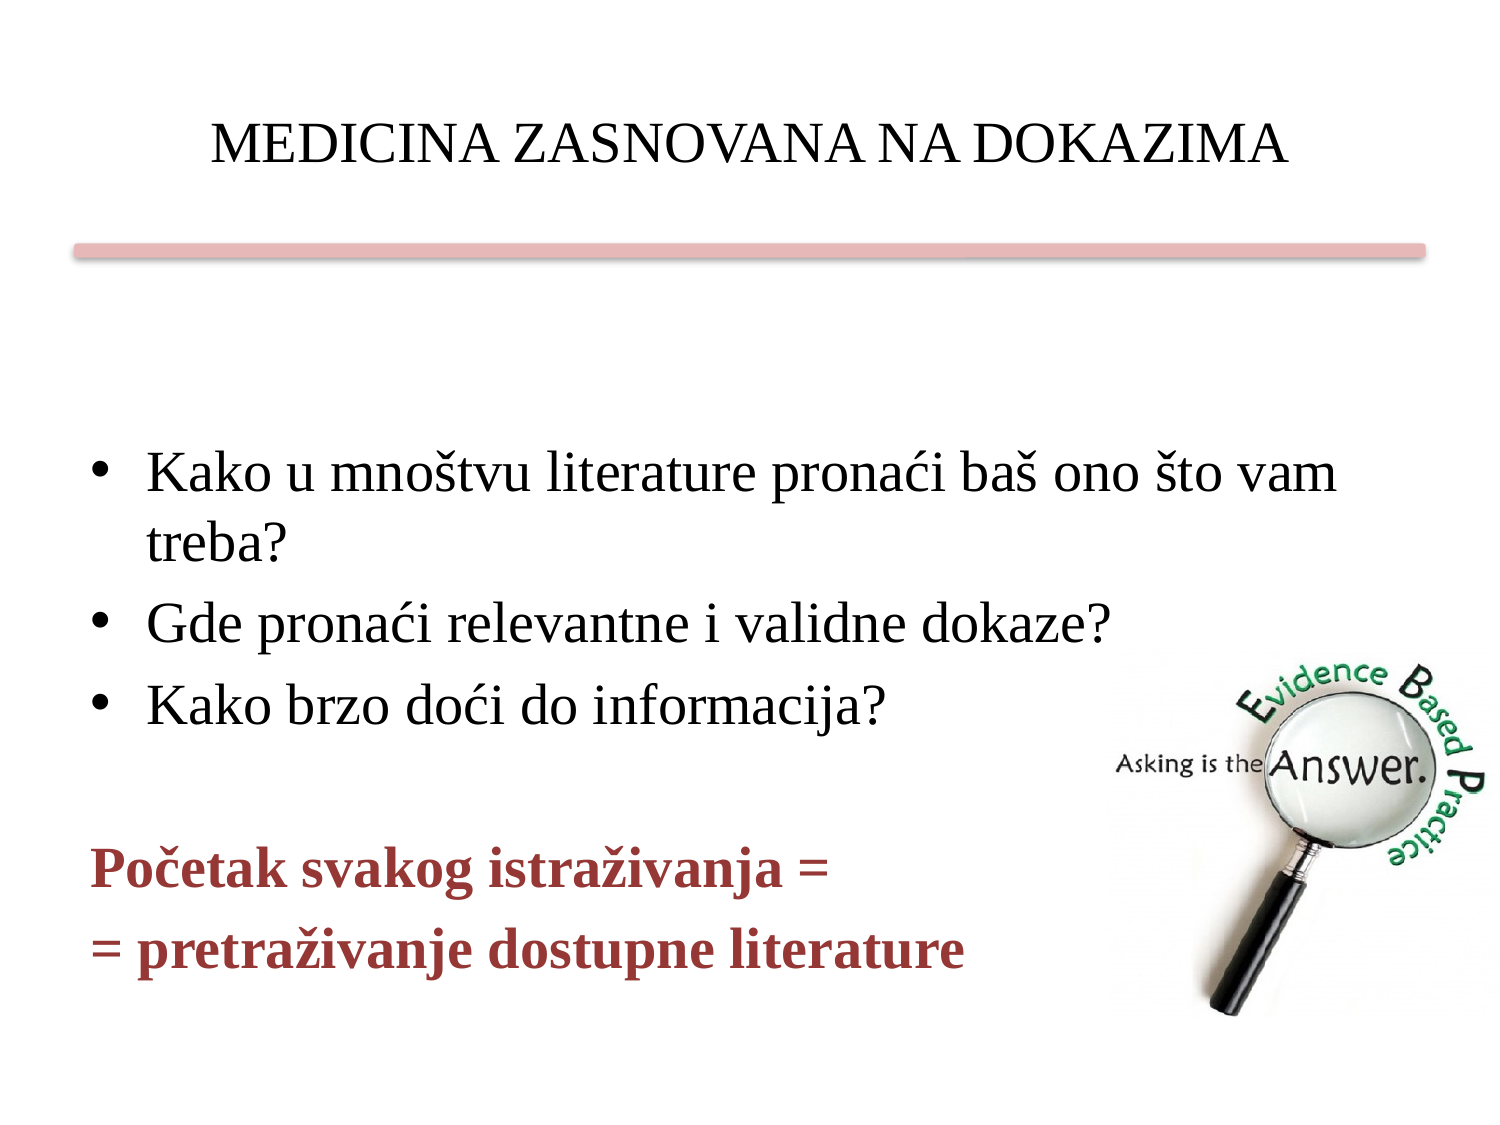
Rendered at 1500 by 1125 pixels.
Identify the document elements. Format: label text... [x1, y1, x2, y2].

list Kako u mnoštvu literature pronaći baš ono što vam treba? Gde pronaći relevantne i validne dokaze? Kako brzo doći do informacija? Početak svakog istraživanja = = pretraživanje dostupne literature [75, 264, 1425, 1005]
title MEDICINA ZASNOVANA NA DOKAZIMA [75, 45, 1425, 233]
text_box [74, 243, 1426, 258]
picture [1037, 646, 1500, 1018]
